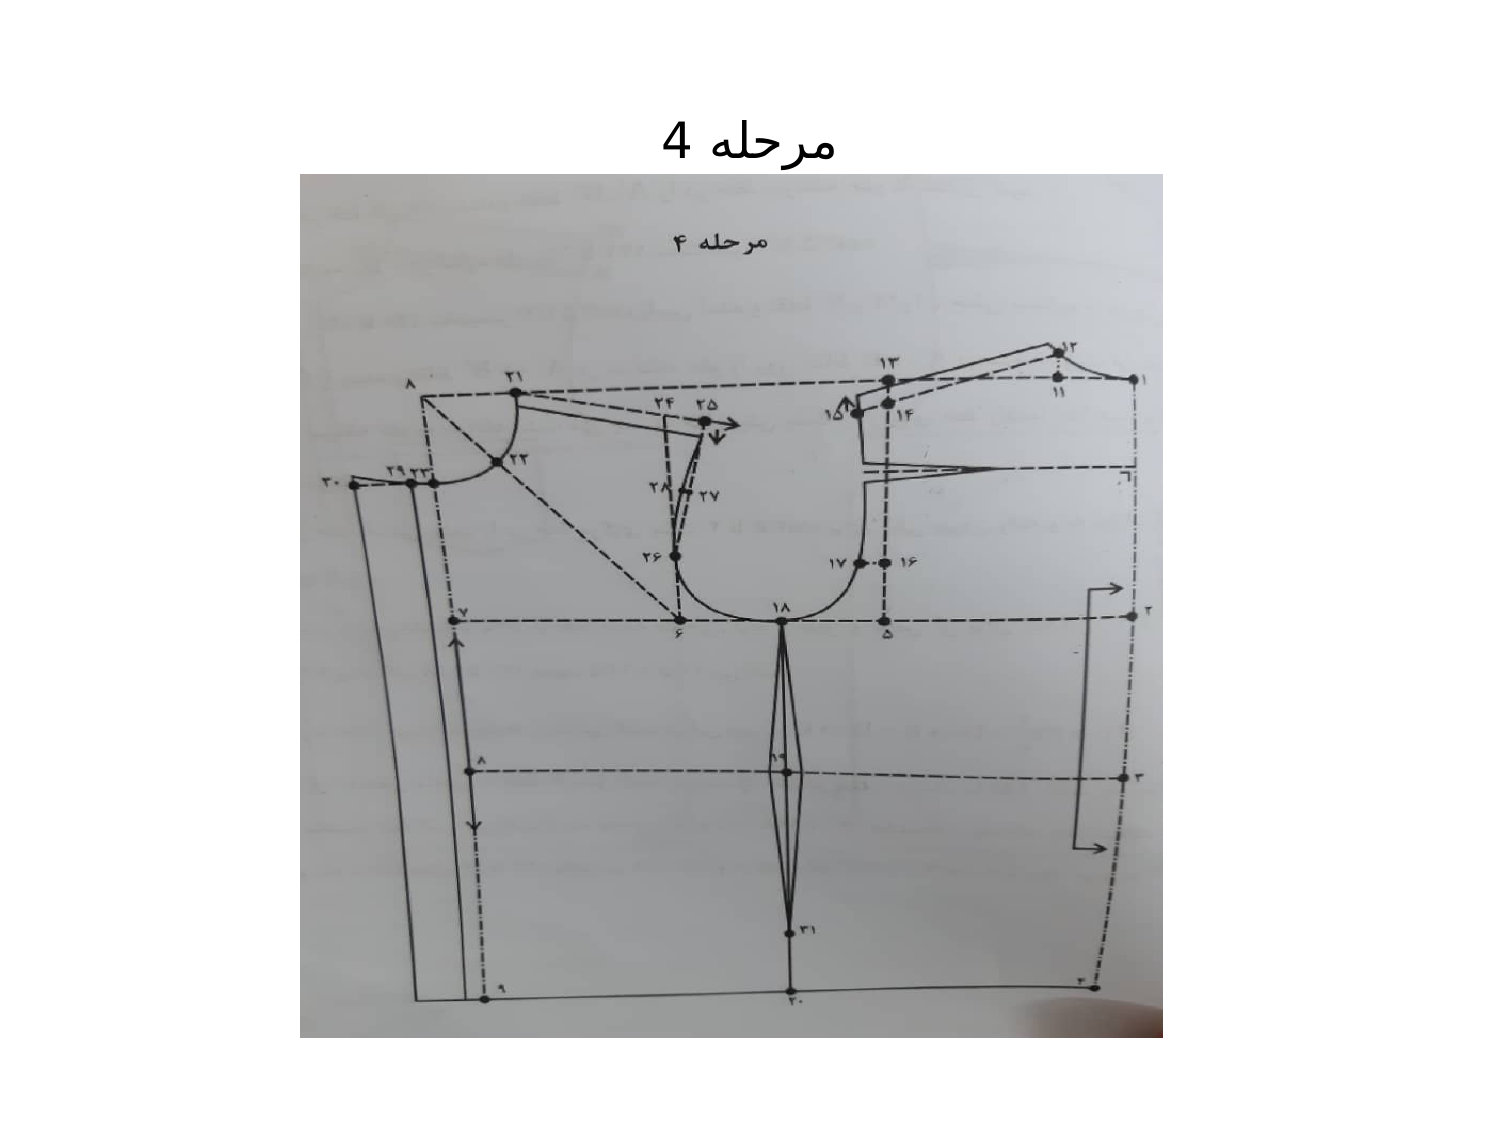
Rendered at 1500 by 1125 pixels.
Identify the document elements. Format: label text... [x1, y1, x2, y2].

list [299, 174, 1163, 1038]
title مرحله 4 [75, 45, 1425, 233]
